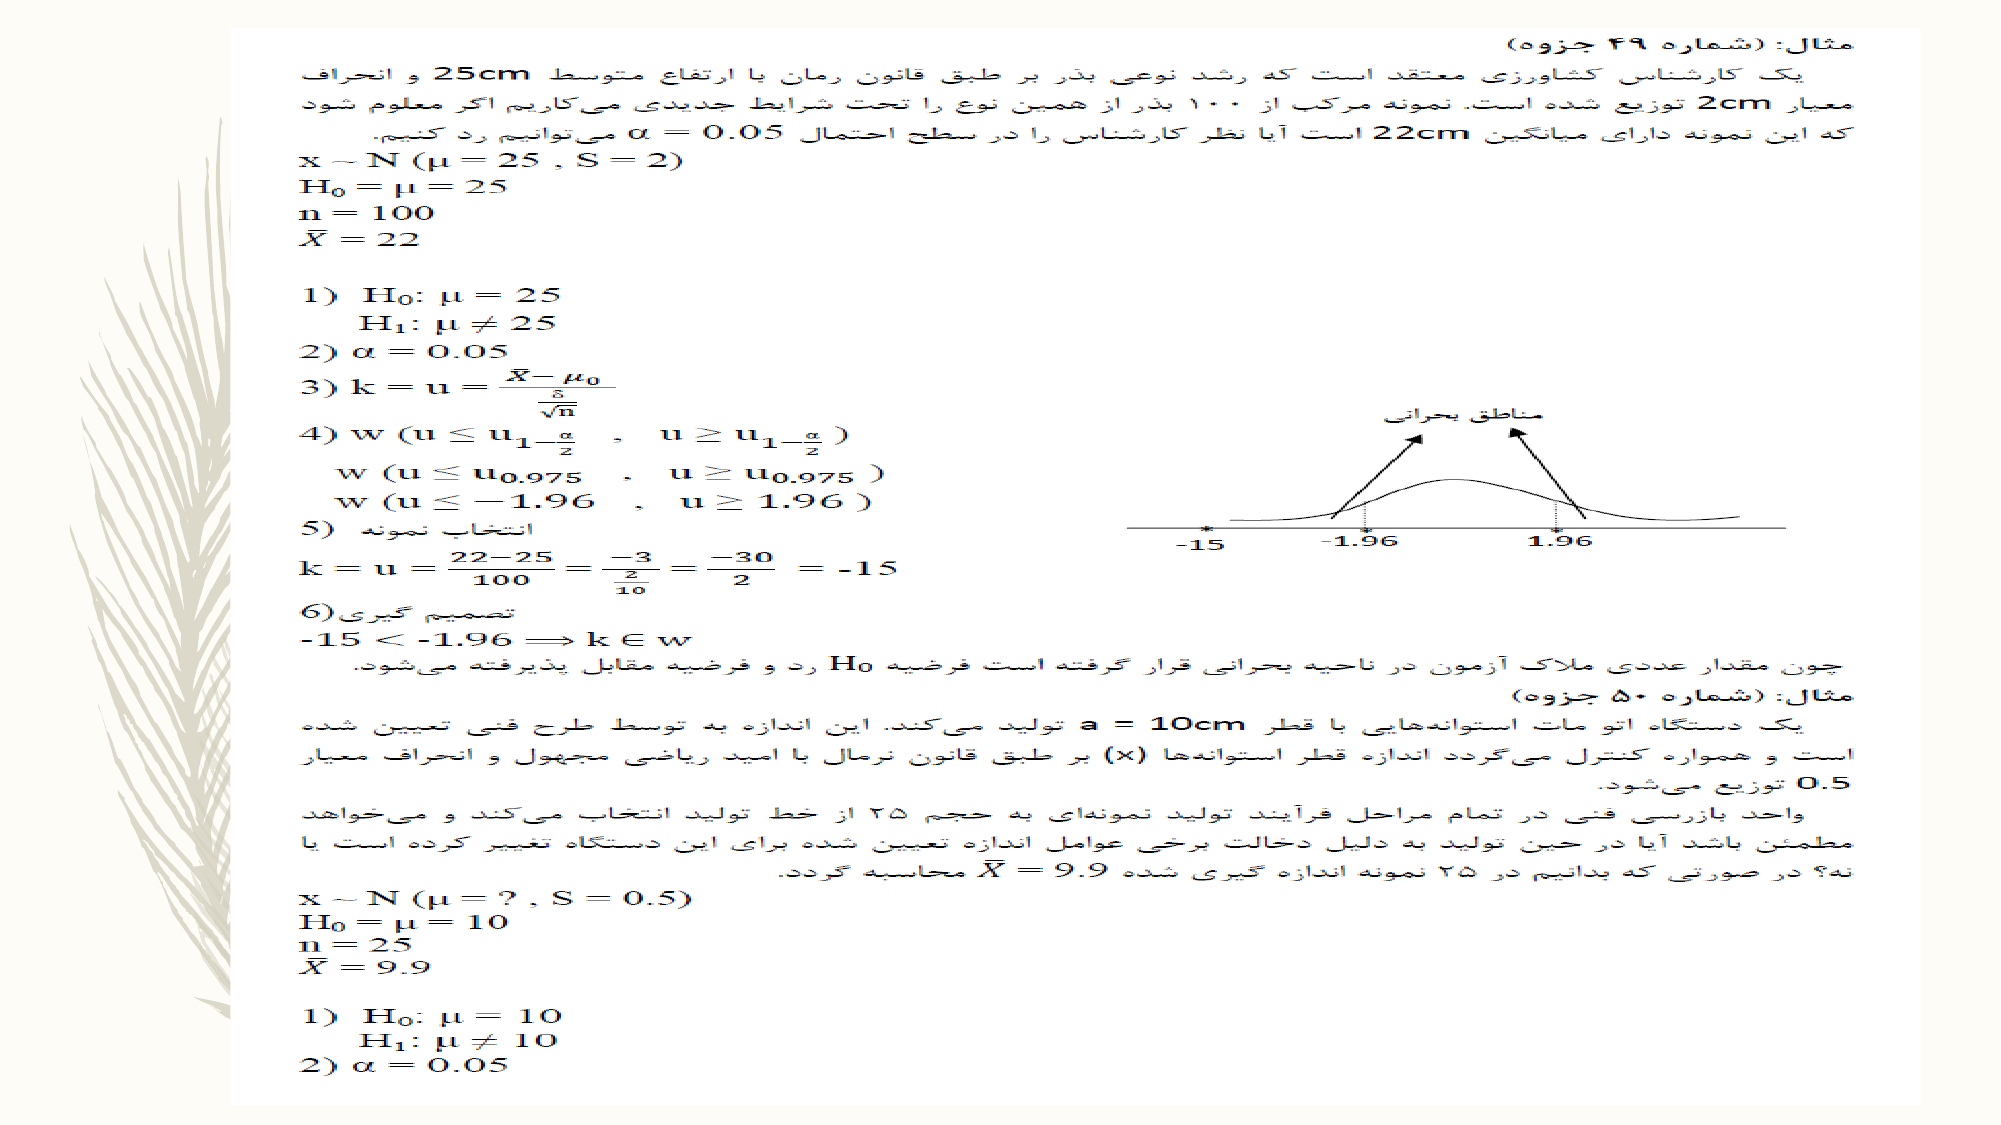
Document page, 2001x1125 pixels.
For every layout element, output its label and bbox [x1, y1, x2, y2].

list [230, 28, 1922, 1106]
